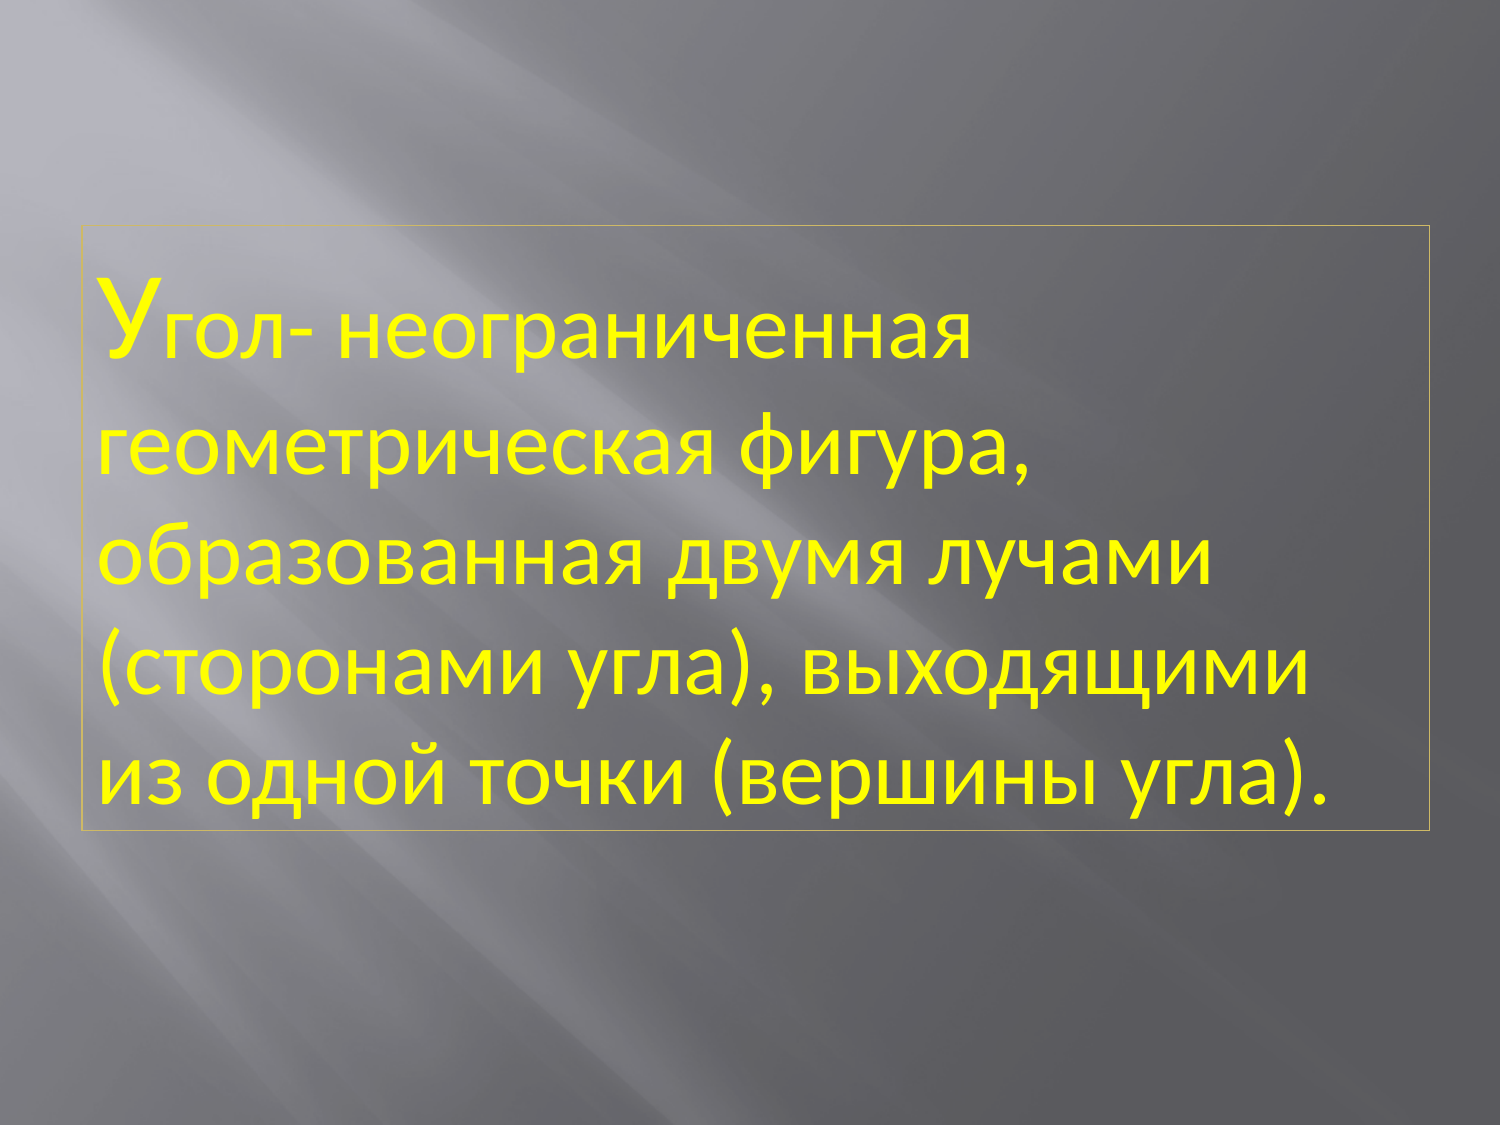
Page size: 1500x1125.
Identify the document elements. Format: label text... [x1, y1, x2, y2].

text_box Угол- неограниченная геометрическая фигура, образованная двумя лучами (сторонами угла), выходящими из одной точки (вершины угла). [81, 225, 1430, 831]
